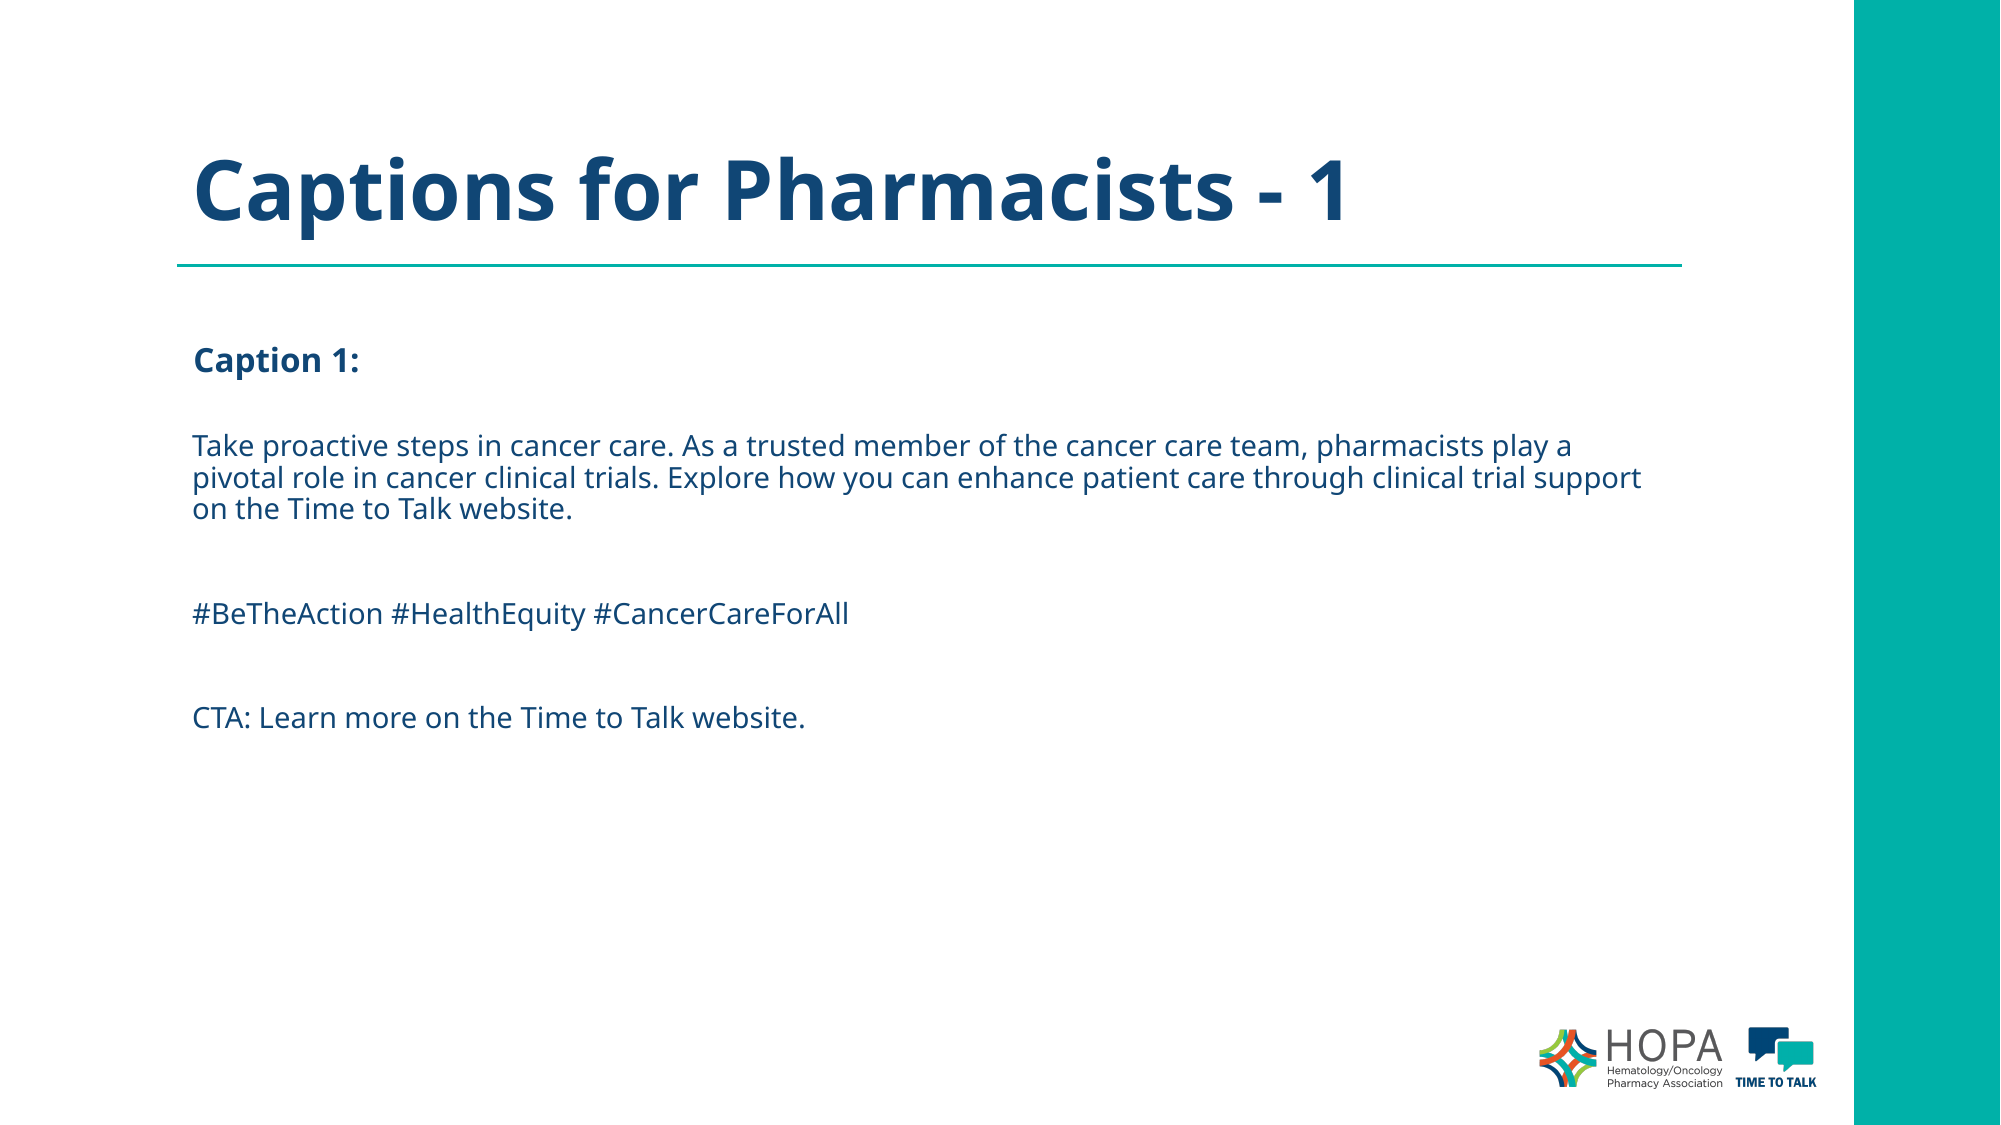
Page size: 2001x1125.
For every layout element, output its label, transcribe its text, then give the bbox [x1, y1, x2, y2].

list Take proactive steps in cancer care. As a trusted member of the cancer care team, pharmacists play a pivotal role in cancer clinical trials. Explore how you can enhance patient care through clinical trial support on the Time to Talk website. #BeTheAction #HealthEquity #CancerCareForAll CTA: Learn more on the Time to Talk website. [176, 424, 1682, 1000]
title Captions for Pharmacists - 1 [176, 137, 1682, 250]
list Caption 1: [178, 335, 900, 393]
picture [1532, 1020, 1821, 1094]
